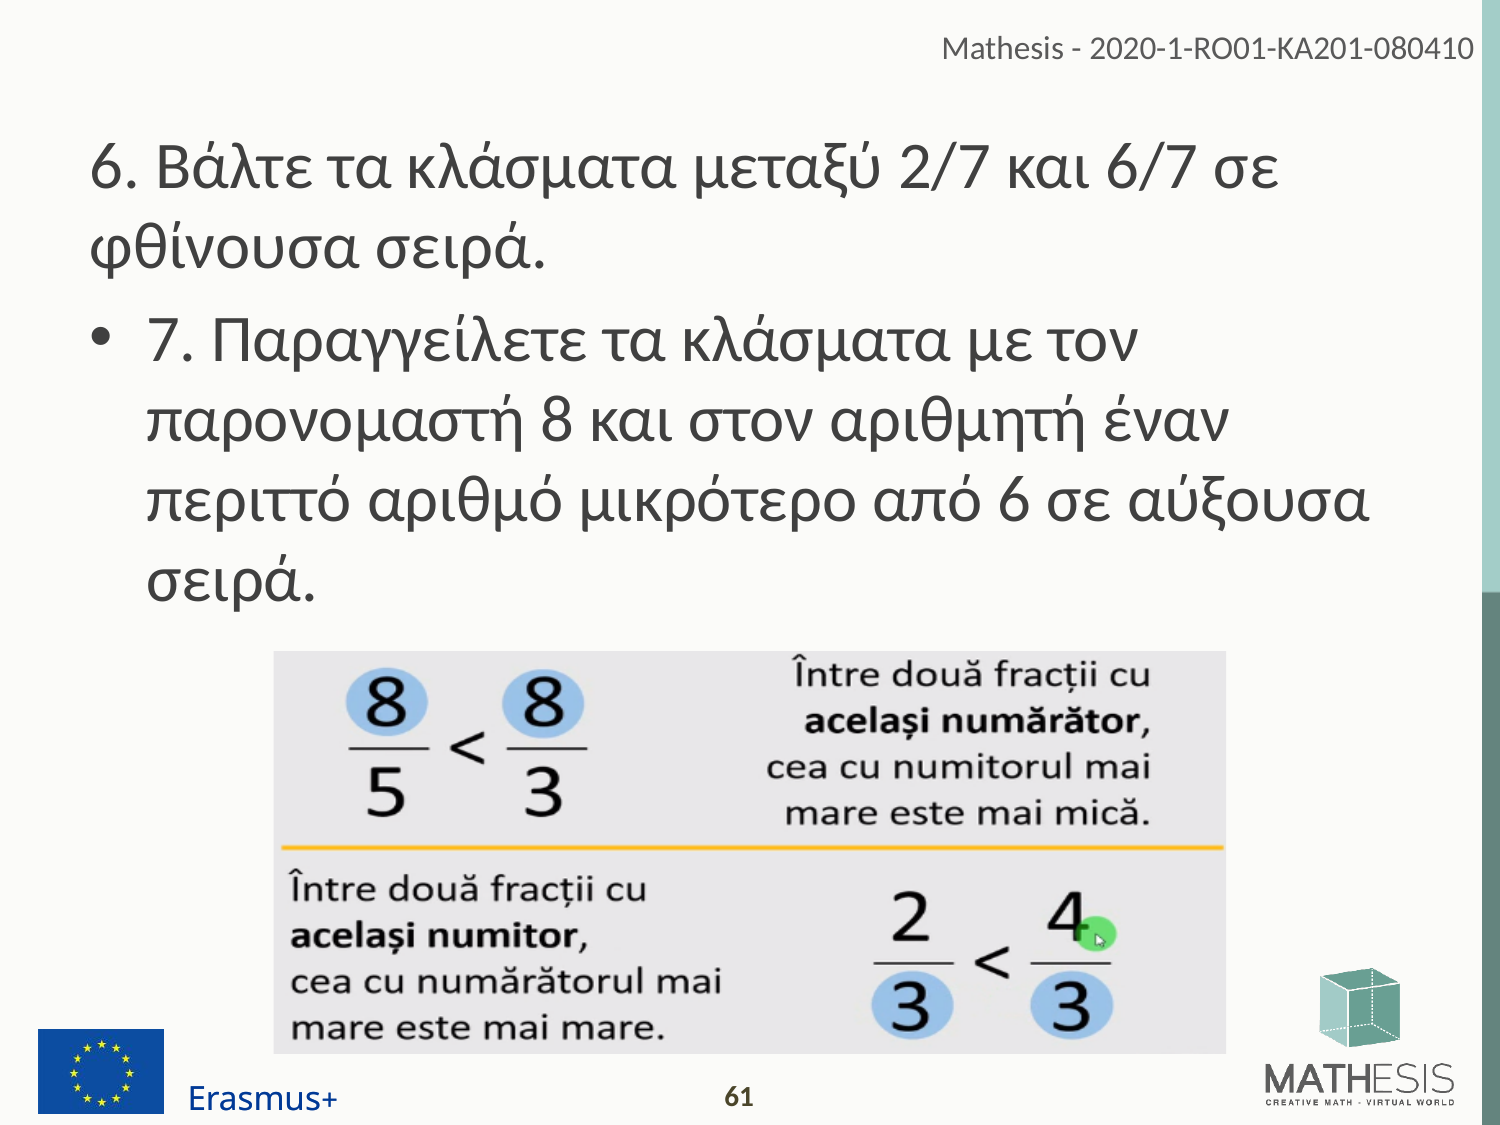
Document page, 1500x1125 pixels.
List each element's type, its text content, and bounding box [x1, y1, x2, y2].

picture [38, 1029, 164, 1114]
picture [273, 650, 1227, 1054]
list 6. Βάλτε τα κλάσματα μεταξύ 2/7 και 6/7 σε φθίνουσα σειρά. 7. Παραγγείλετε τα κλάσματα με τον παρονομαστή 8 και στον αριθμητή έναν περιττό αριθμό μικρότερο από 6 σε αύξουσα σειρά. [75, 114, 1425, 1005]
